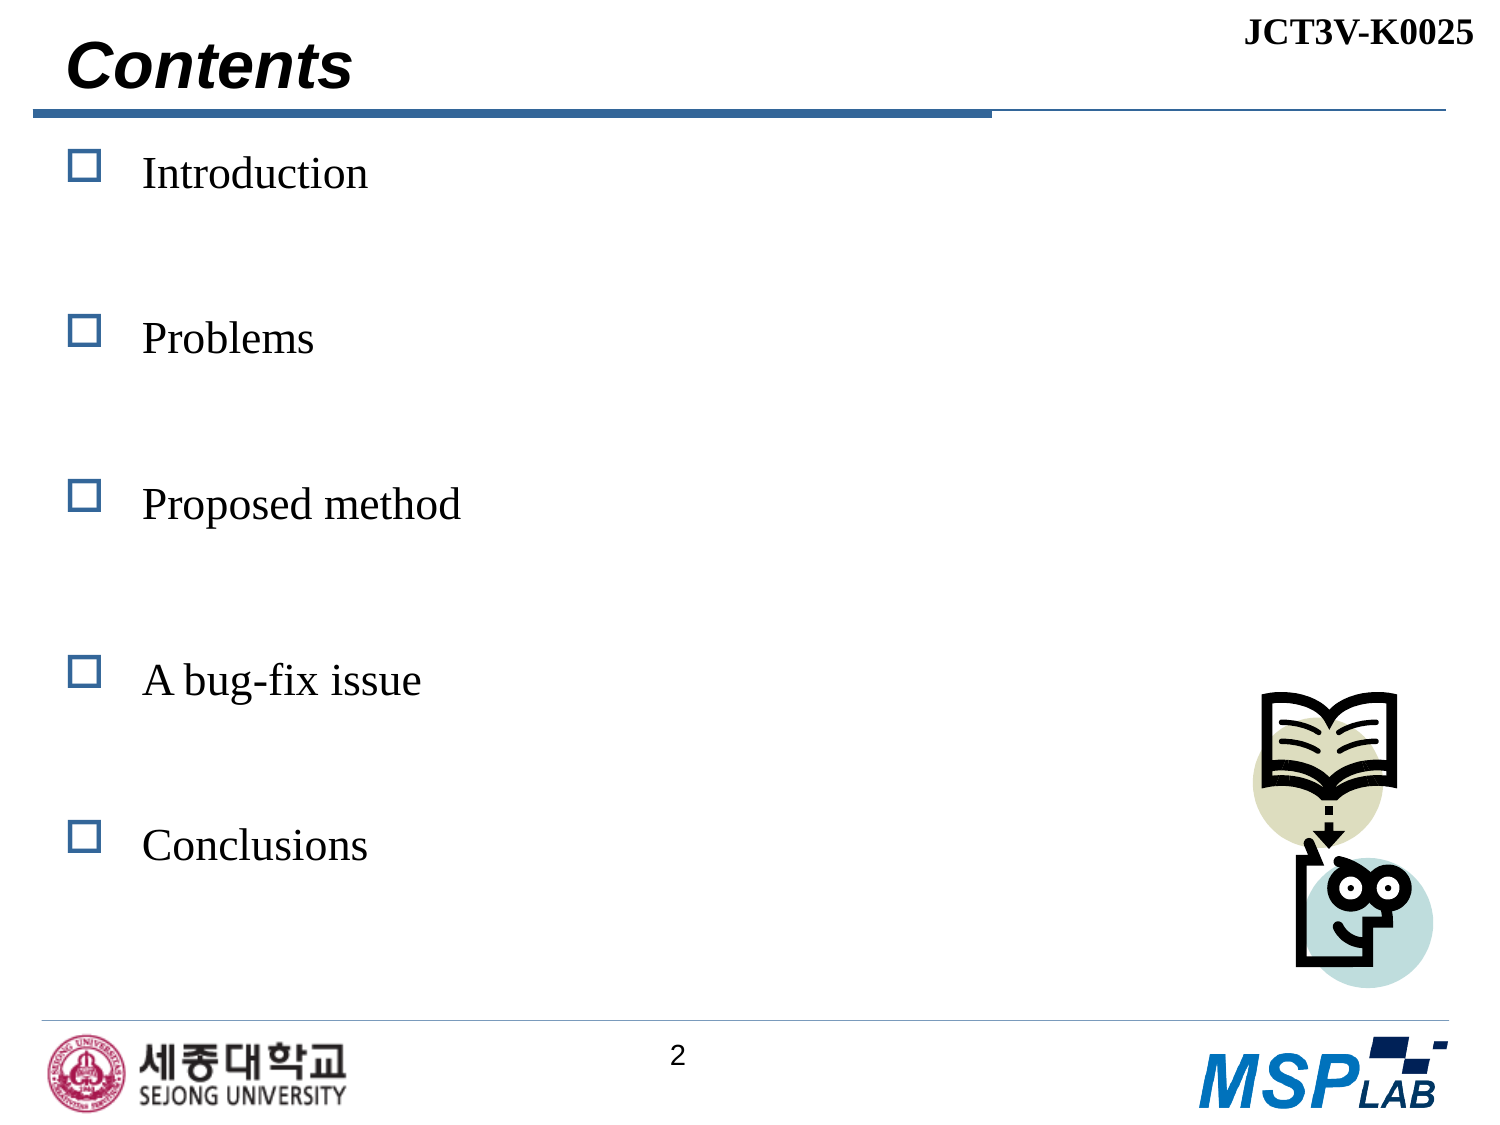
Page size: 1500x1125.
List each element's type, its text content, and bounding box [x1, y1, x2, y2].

list Introduction Problems Proposed method A bug-fix issue Conclusions [49, 141, 1439, 998]
picture [1197, 1034, 1454, 1113]
picture [41, 1030, 353, 1118]
title Contents [50, 14, 1433, 110]
picture [1252, 691, 1434, 989]
